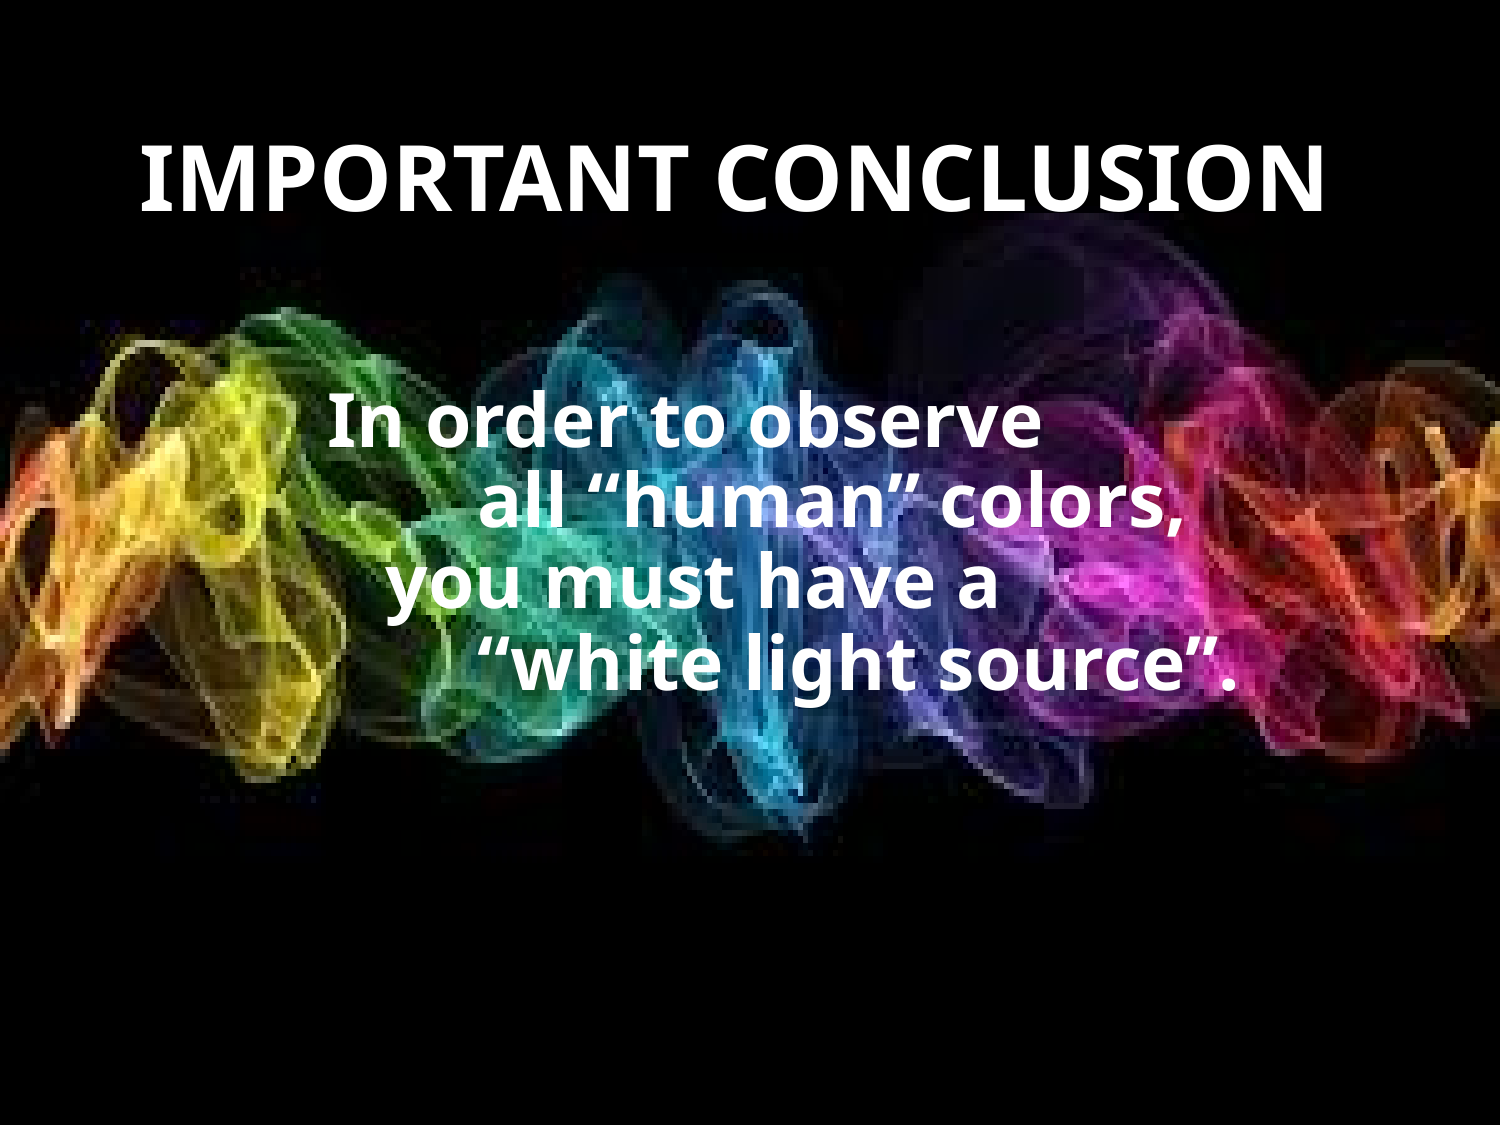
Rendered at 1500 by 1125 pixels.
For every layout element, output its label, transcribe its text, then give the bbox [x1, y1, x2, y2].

picture [0, 0, 1500, 1125]
text_box IMPORTANT CONCLUSION [125, 112, 1425, 238]
text_box In order to observe all “human” colors, you must have a “white light source”. [312, 374, 1500, 714]
